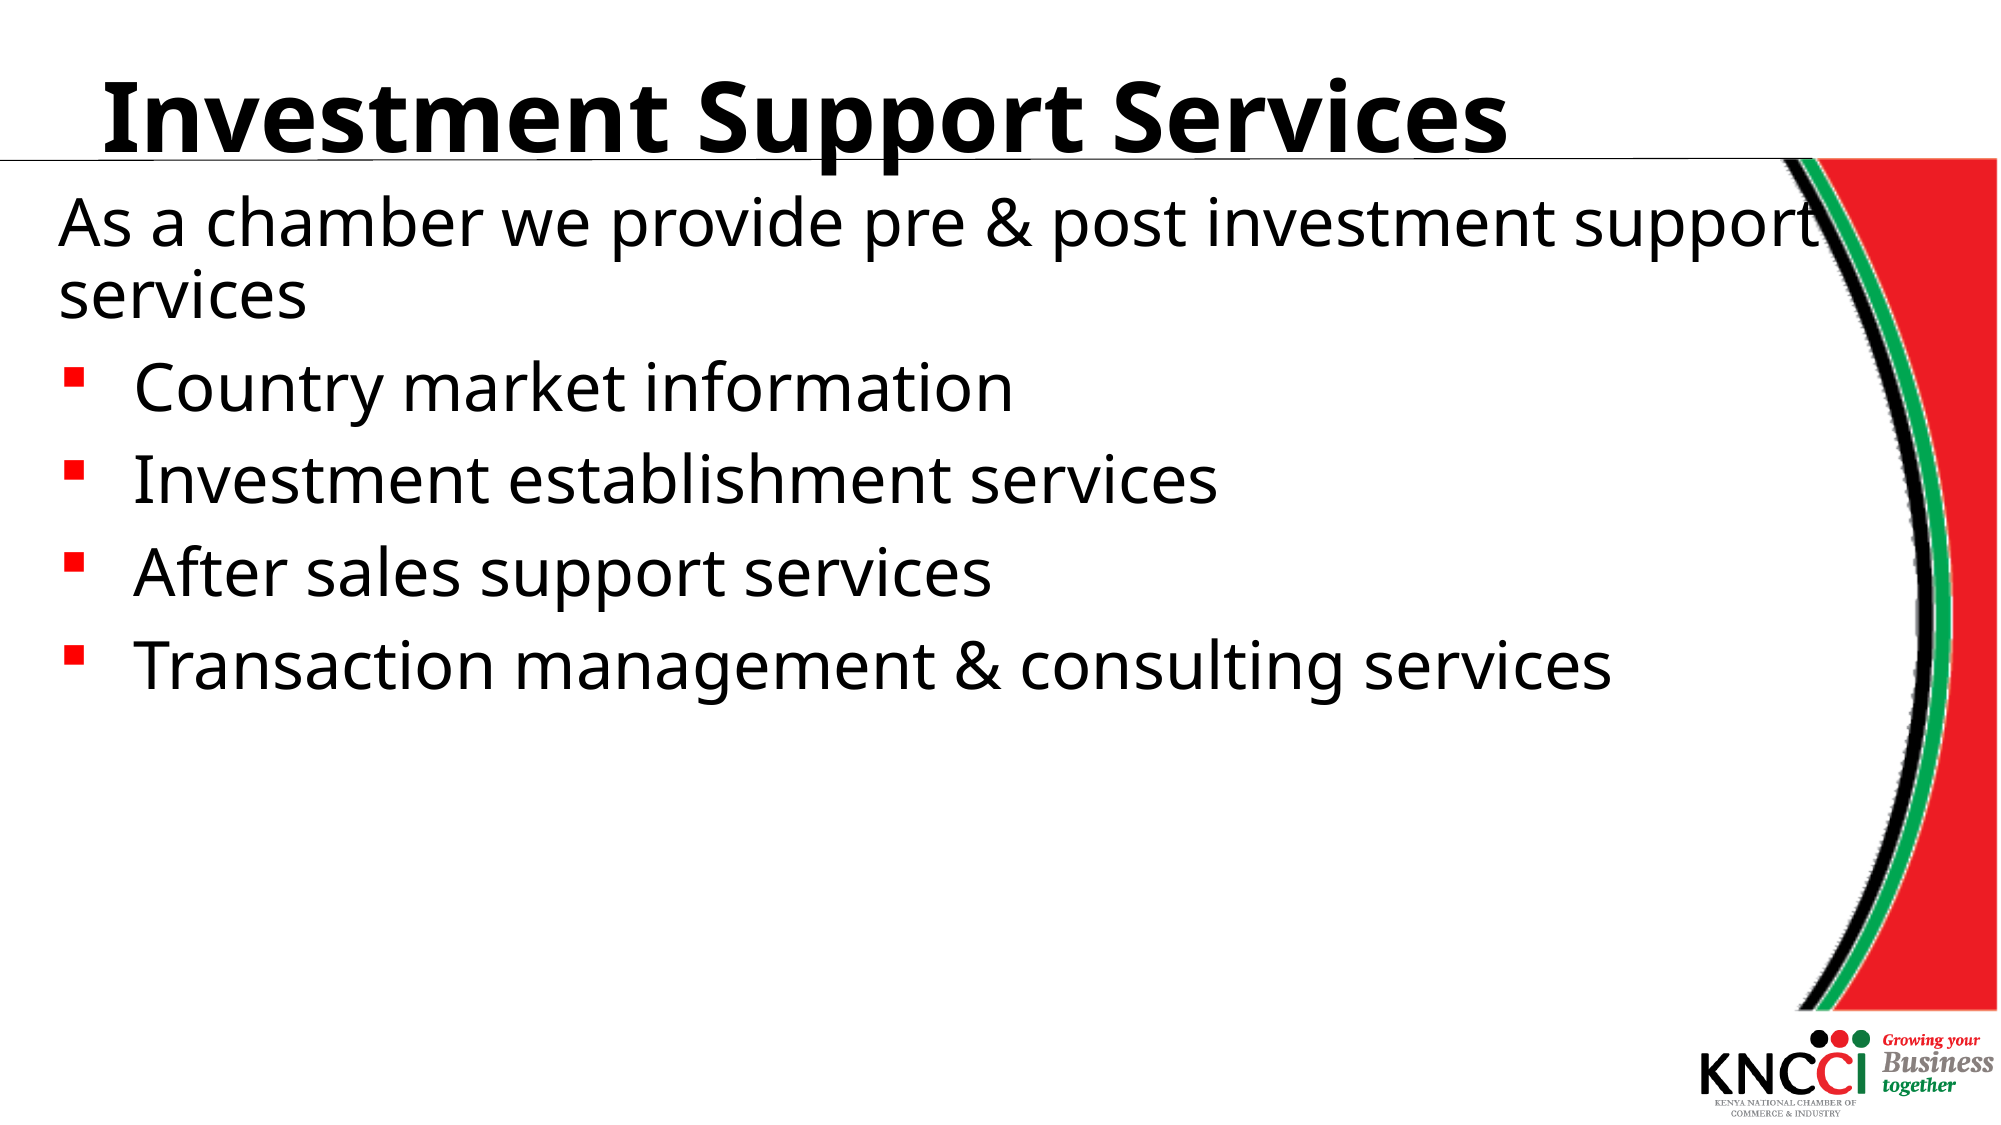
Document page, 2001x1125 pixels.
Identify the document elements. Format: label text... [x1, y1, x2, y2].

list As a chamber we provide pre & post investment support services Country market information Investment establishment services After sales support services Transaction management & consulting services [43, 181, 1863, 1007]
title Investment Support Services [87, 59, 1863, 181]
picture [1694, 158, 2000, 1125]
